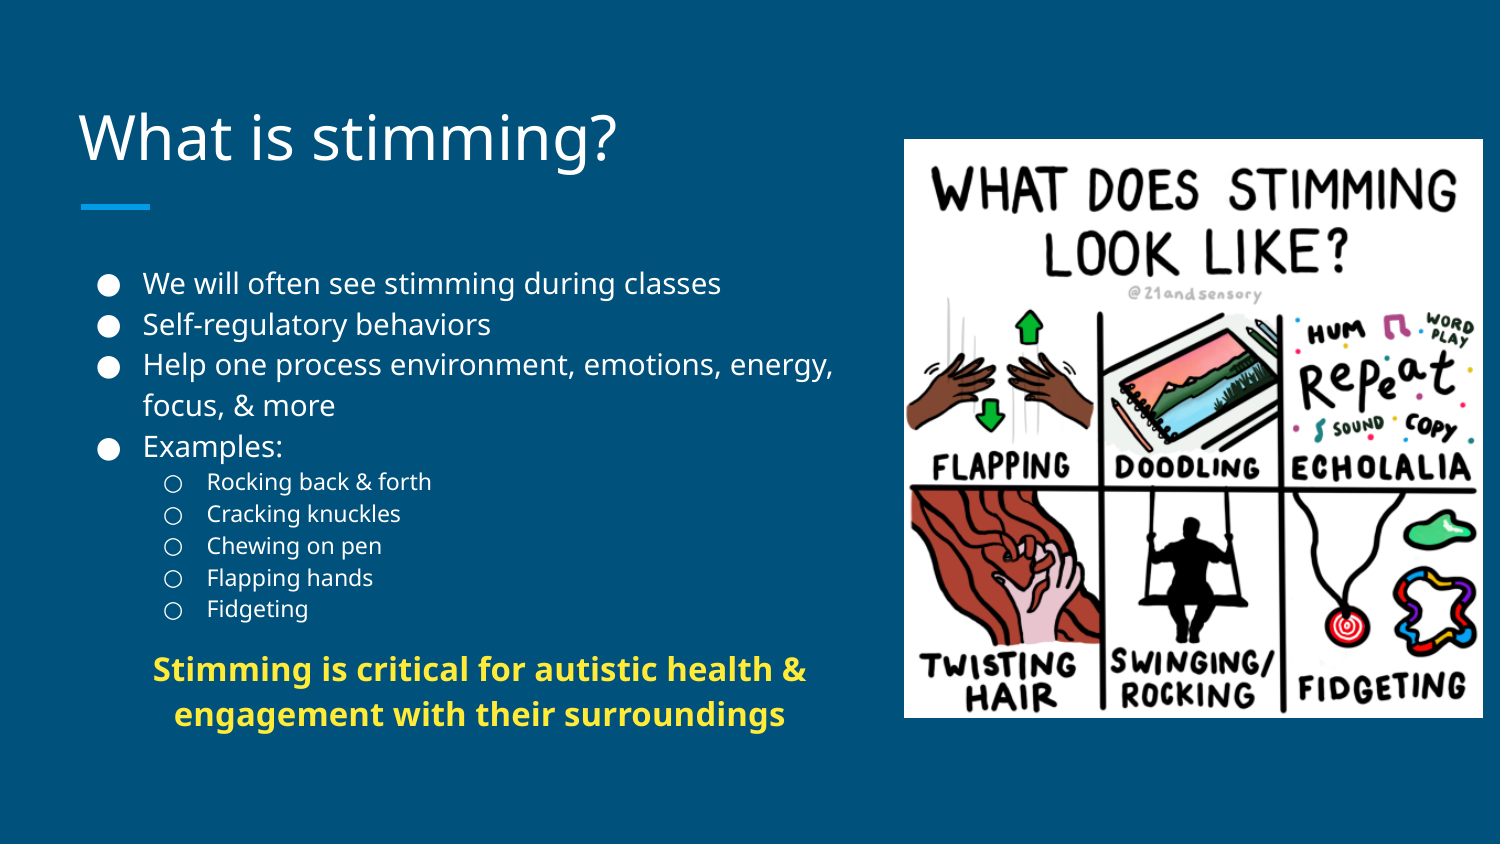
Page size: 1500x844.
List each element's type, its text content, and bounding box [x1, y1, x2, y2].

picture [905, 140, 1482, 717]
title What is stimming? [63, 75, 1437, 188]
list We will often see stimming during classes Self-regulatory behaviors Help one process environment, emotions, energy, focus, & more Examples: Rocking back & forth Cracking knuckles Chewing on pen Flapping hands Fidgeting Stimming is critical for autistic health & engagement with their surroundings [63, 244, 897, 750]
